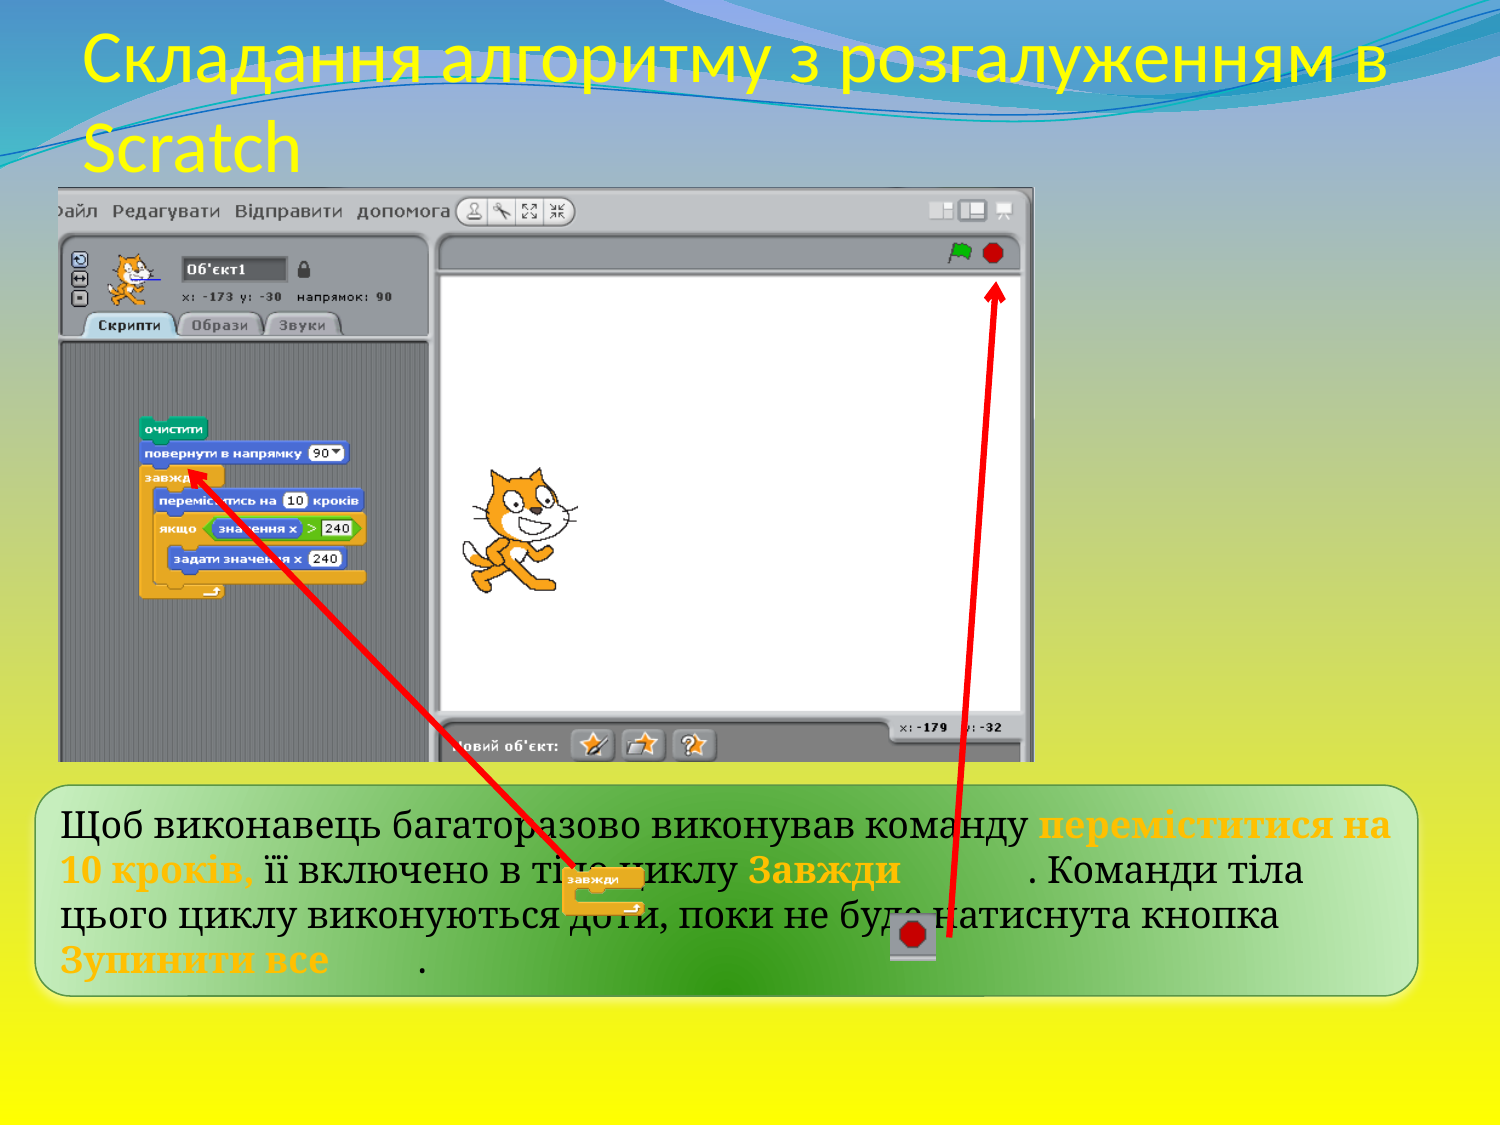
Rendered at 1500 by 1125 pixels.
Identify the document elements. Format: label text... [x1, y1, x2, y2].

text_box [644, 585, 1302, 633]
picture [58, 187, 1036, 762]
title Складання алгоритму з розгалуженням в Scratch [82, 0, 1432, 188]
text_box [34, 784, 1419, 997]
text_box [181, 474, 581, 862]
